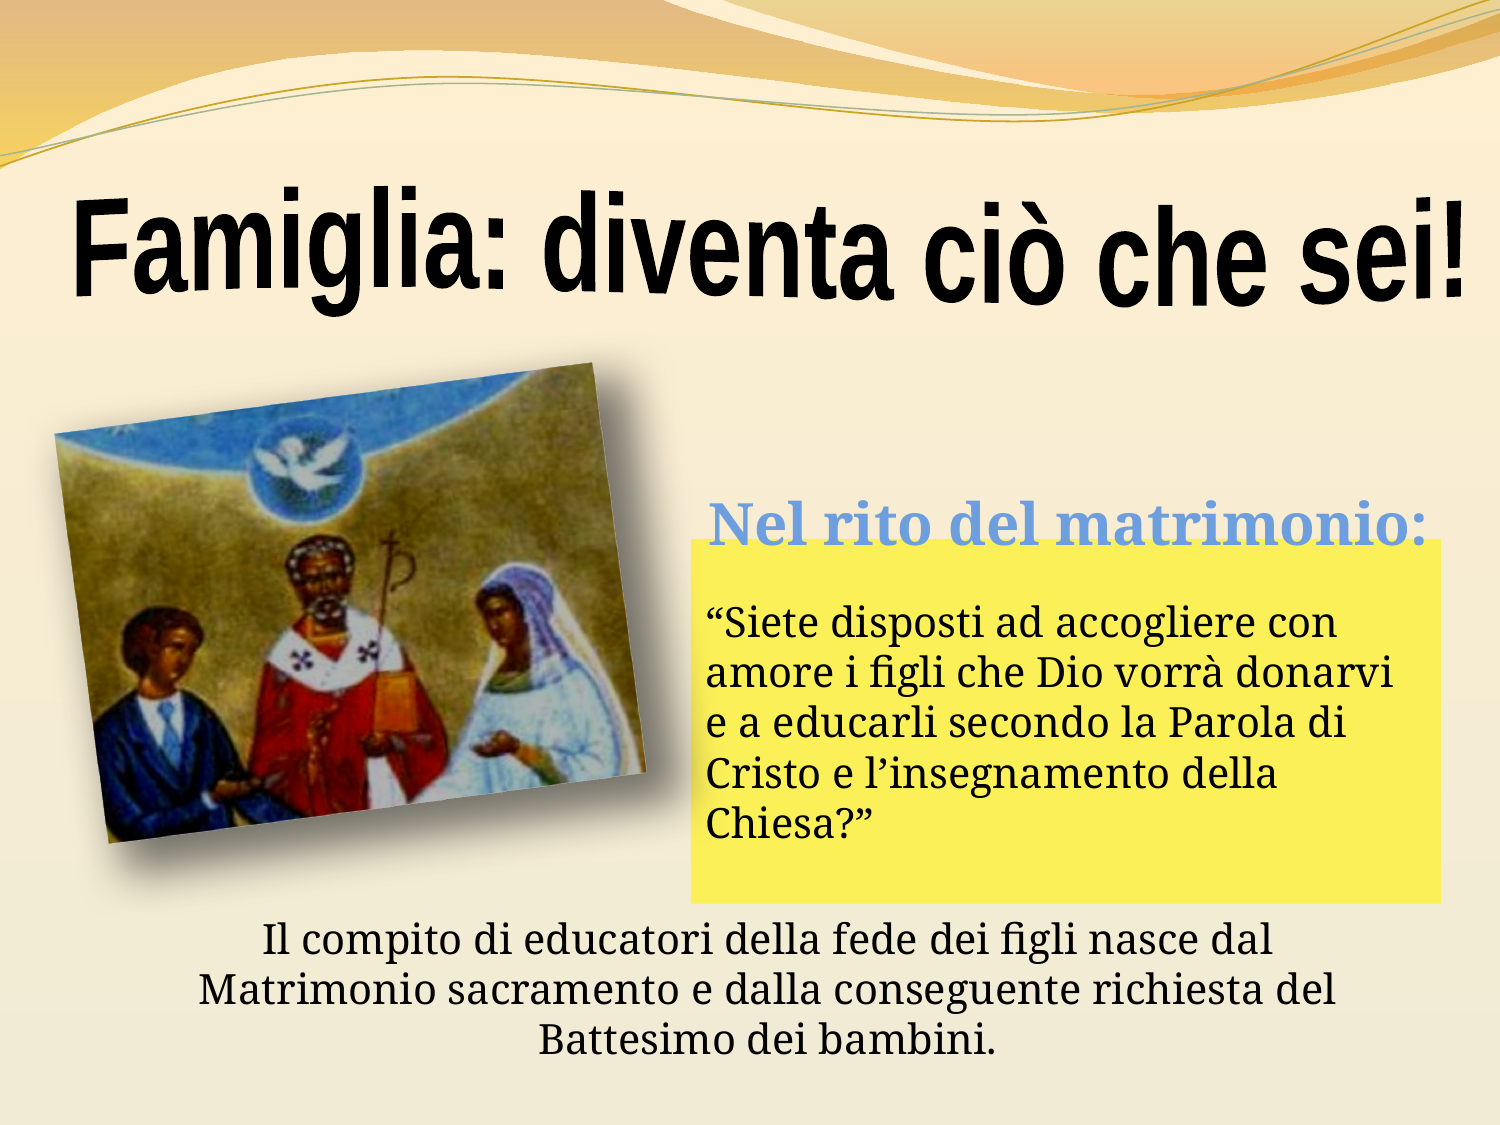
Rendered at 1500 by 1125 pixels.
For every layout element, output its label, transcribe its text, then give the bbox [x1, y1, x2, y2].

text_box Il compito di educatori della fede dei figli nasce dal Matrimonio sacramento e dalla conseguente richiesta del Battesimo dei bambini. [135, 905, 1400, 1070]
text_box Nel rito del matrimonio: [693, 479, 1444, 565]
text_box “Siete disposti ad accogliere con amore i figli che Dio vorrà donarvi e a educarli secondo la Parola di Cristo e l’insegnamento della Chiesa?” [690, 538, 1441, 904]
picture [77, 395, 622, 810]
